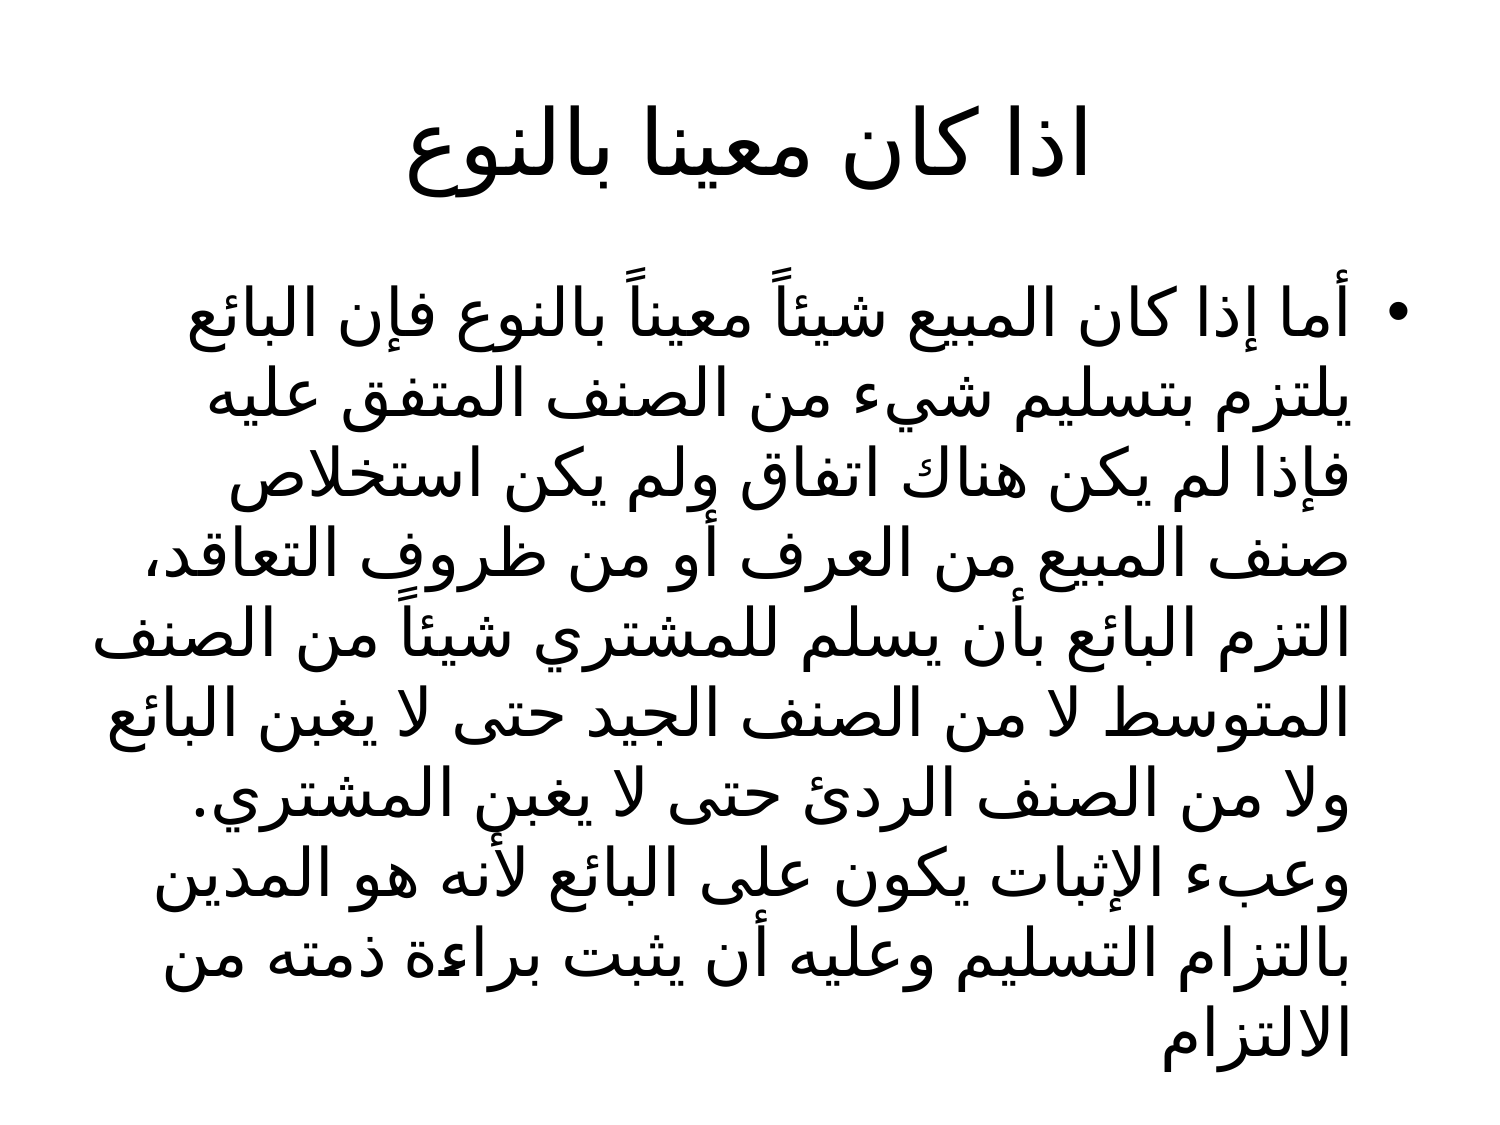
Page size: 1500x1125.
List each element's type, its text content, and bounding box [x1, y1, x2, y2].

title اذا كان معينا بالنوع [75, 45, 1425, 233]
list أما إذا كان المبيع شيئاً معيناً بالنوع فإن البائع يلتزم بتسليم شيء من الصنف المتفق عليه فإذا لم يكن هناك اتفاق ولم يكن استخلاص صنف المبيع من العرف أو من ظروف التعاقد، التزم البائع بأن يسلم للمشتري شيئاً من الصنف المتوسط لا من الصنف الجيد حتى لا يغبن البائع ولا من الصنف الردئ حتى لا يغبن المشتري. وعبء الإثبات يكون على البائع لأنه هو المدين بالتزام التسليم وعليه أن يثبت براءة ذمته من الالتزام [75, 262, 1425, 1005]
